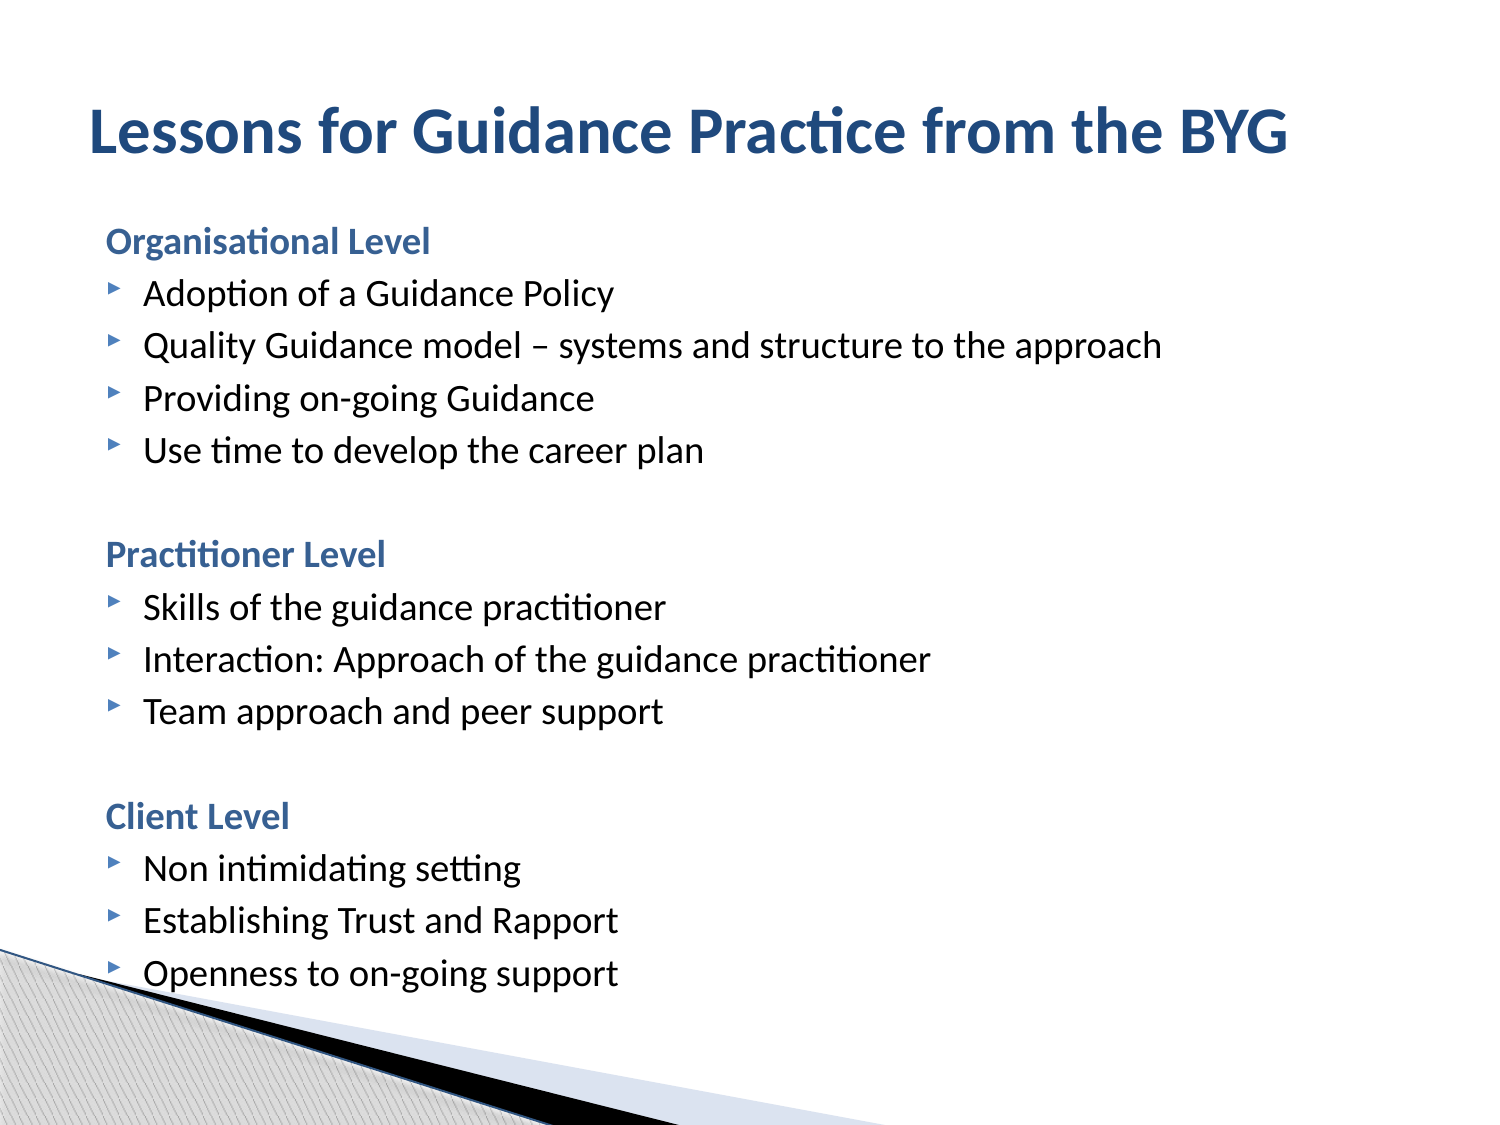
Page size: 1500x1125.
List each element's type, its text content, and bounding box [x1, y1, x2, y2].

list Organisational Level Adoption of a Guidance Policy Quality Guidance model – systems and structure to the approach Providing on-going Guidance Use time to develop the career plan Practitioner Level Skills of the guidance practitioner Interaction: Approach of the guidance practitioner Team approach and peer support Client Level Non intimidating setting Establishing Trust and Rapport Openness to on-going support [75, 209, 1425, 1005]
title Lessons for Guidance Practice from the BYG [75, 45, 1425, 209]
